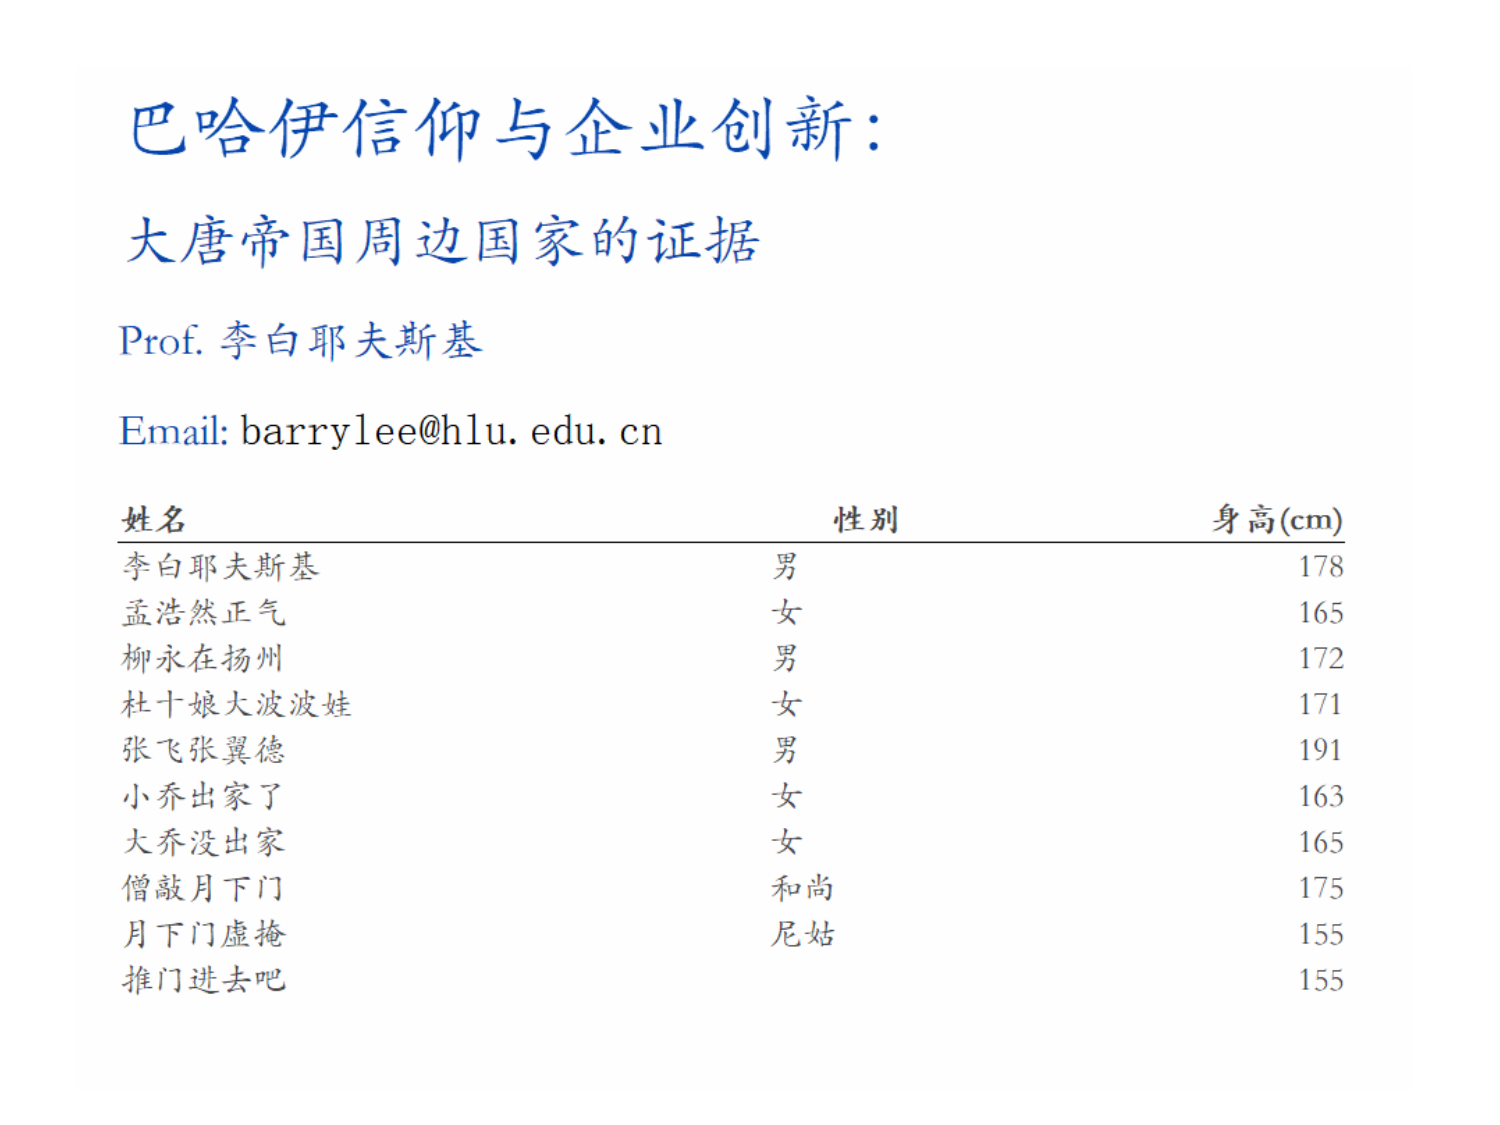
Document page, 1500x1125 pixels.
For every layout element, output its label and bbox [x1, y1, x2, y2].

picture [76, 66, 1412, 1090]
